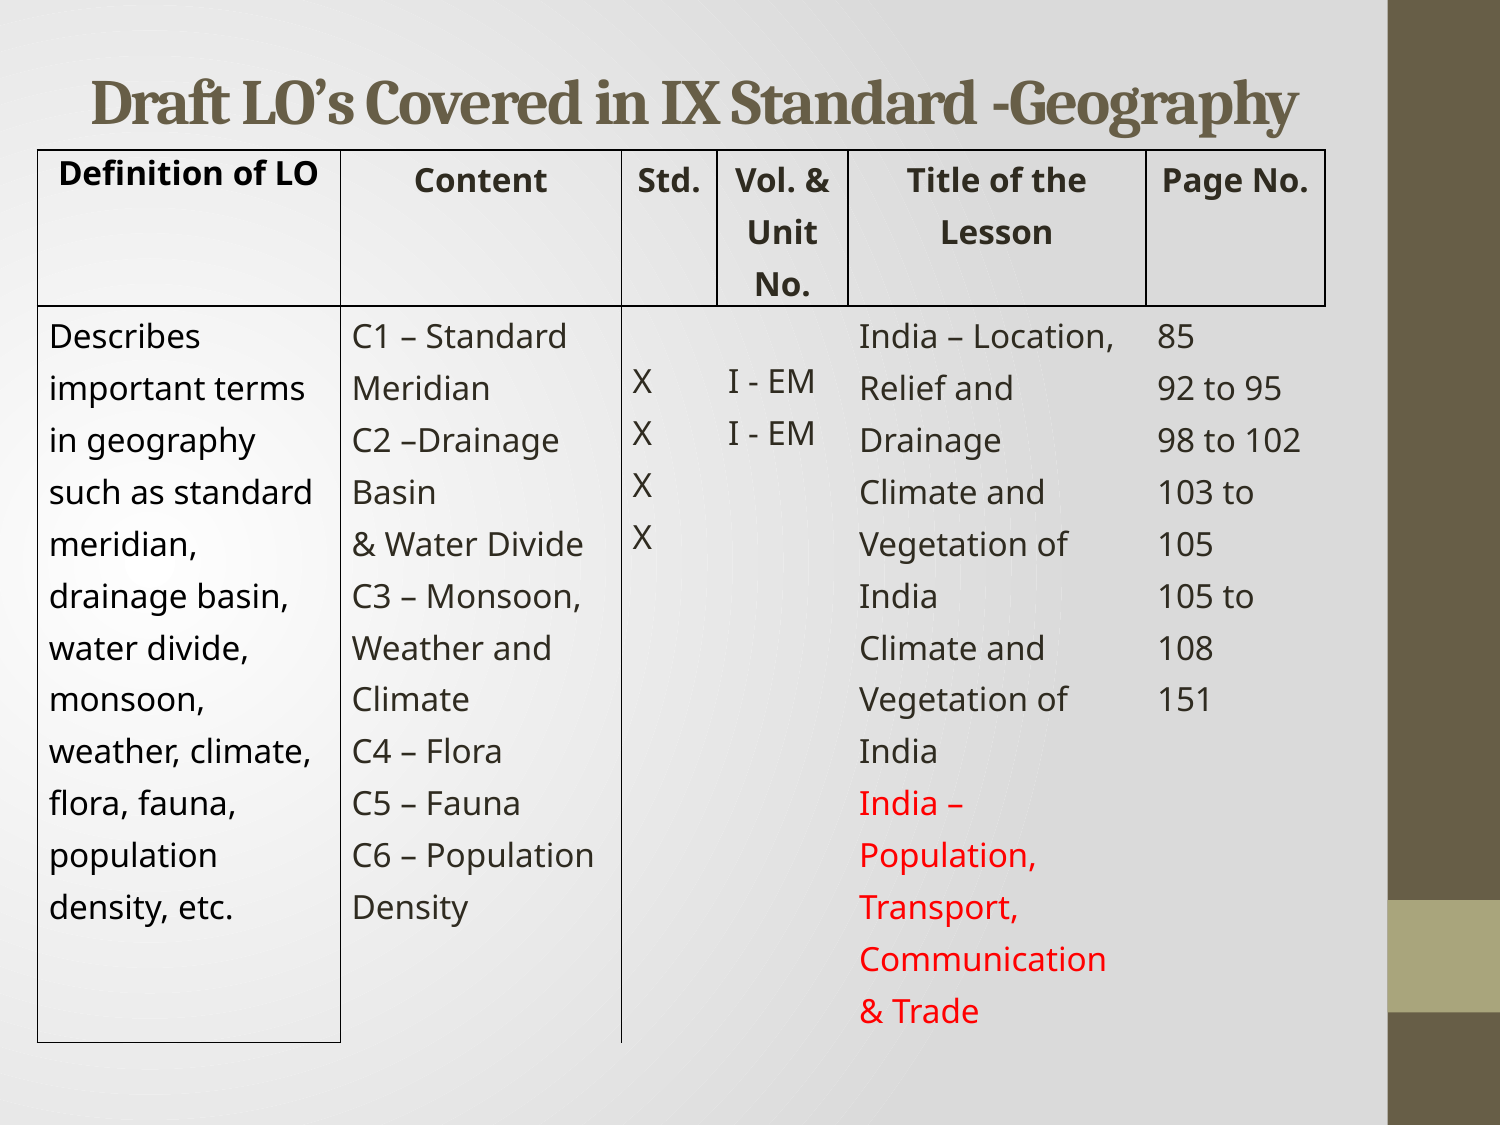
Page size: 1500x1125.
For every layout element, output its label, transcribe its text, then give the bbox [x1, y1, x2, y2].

table_header Title of the Lesson [849, 163, 1145, 305]
table_header Std. [622, 163, 716, 305]
table_cell India – Location, Relief and Drainage Climate and Vegetation of India Climate and Vegetation of India India – Population, Transport, Communication & Trade [848, 307, 1146, 1043]
table_header Definition of LO [38, 151, 340, 305]
table_cell 85 92 to 95 98 to 102 103 to 105 105 to 108 151 [1146, 307, 1325, 1043]
table_cell C1 – Standard Meridian C2 –Drainage Basin & Water Divide C3 – Monsoon, Weather and Climate C4 – Flora C5 – Fauna C6 – Population Density [341, 307, 621, 1043]
table_header Vol. & Unit No. [718, 163, 847, 305]
table_cell I - EM I - EM [717, 307, 848, 1043]
table_cell X X X X [622, 307, 717, 1043]
table_cell Describes important terms in geography such as standard meridian, drainage basin, water divide, monsoon, weather, climate, flora, fauna, population density, etc. [38, 307, 340, 1042]
title Draft LO’s Covered in IX Standard -Geography [75, 45, 1425, 163]
table_header Page No. [1147, 163, 1324, 305]
table_header Content [341, 163, 621, 305]
